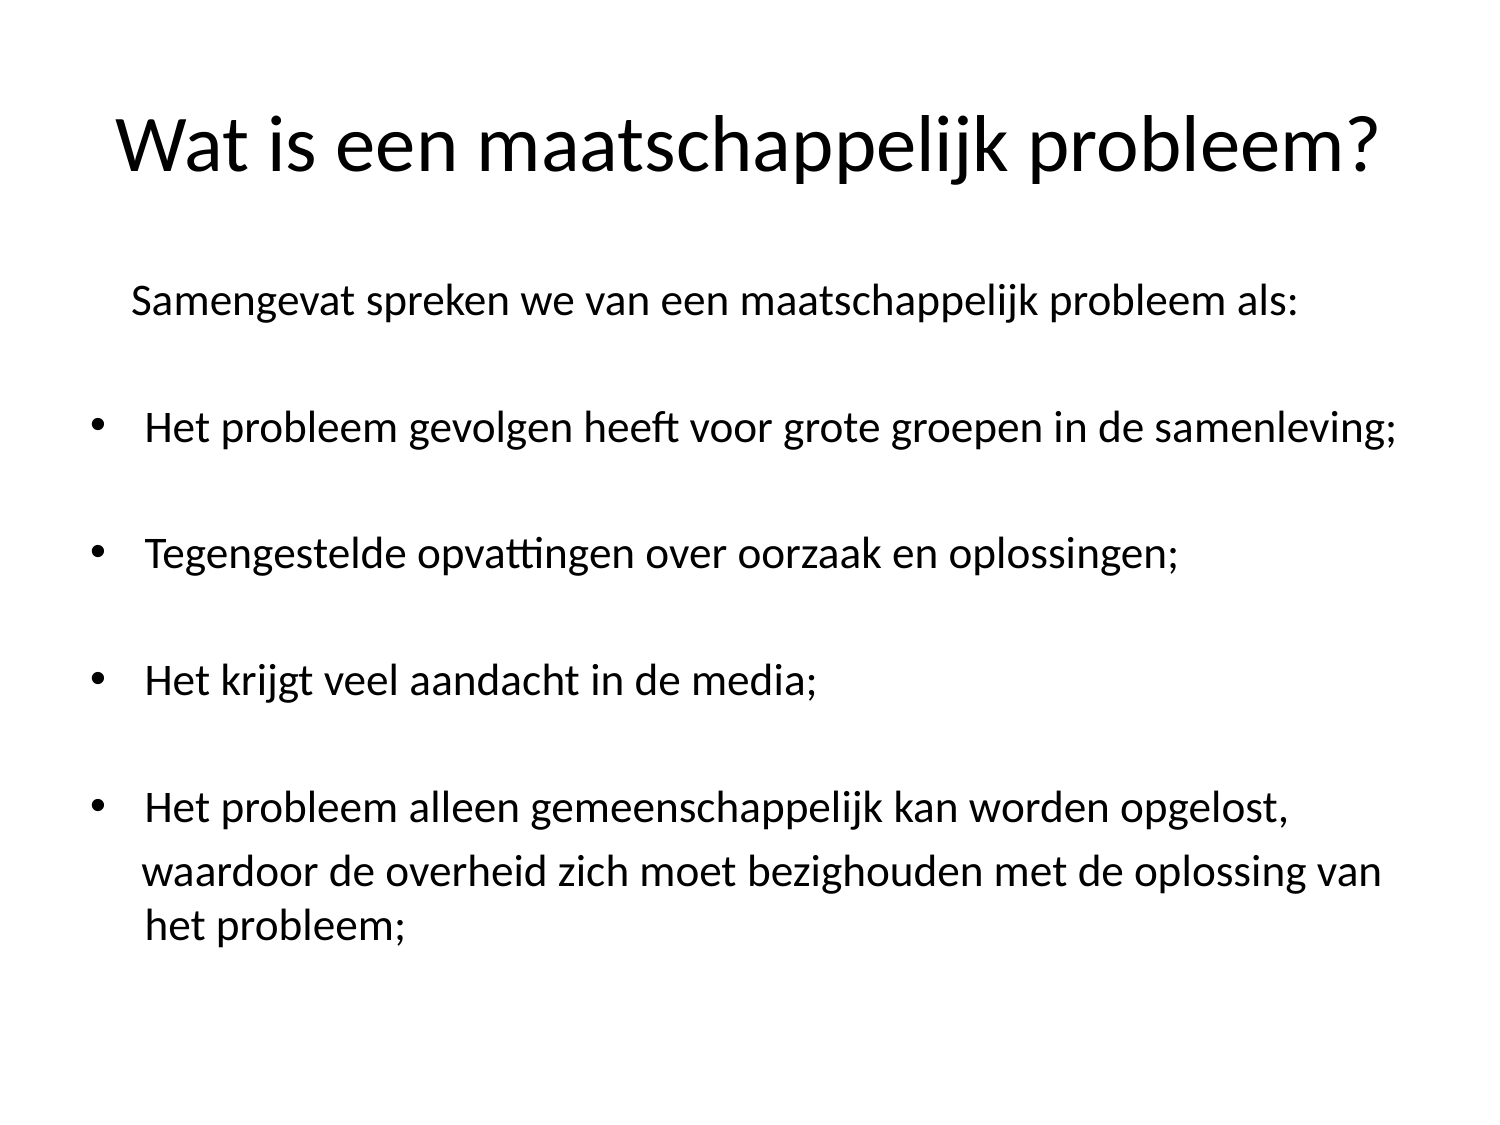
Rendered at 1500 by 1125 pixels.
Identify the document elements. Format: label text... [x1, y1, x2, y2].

title Wat is een maatschappelijk probleem? [75, 45, 1425, 233]
list Samengevat spreken we van een maatschappelijk probleem als: Het probleem gevolgen heeft voor grote groepen in de samenleving; Tegengestelde opvattingen over oorzaak en oplossingen; Het krijgt veel aandacht in de media; Het probleem alleen gemeenschappelijk kan worden opgelost, waardoor de overheid zich moet bezighouden met de oplossing van het probleem; [75, 262, 1425, 1005]
